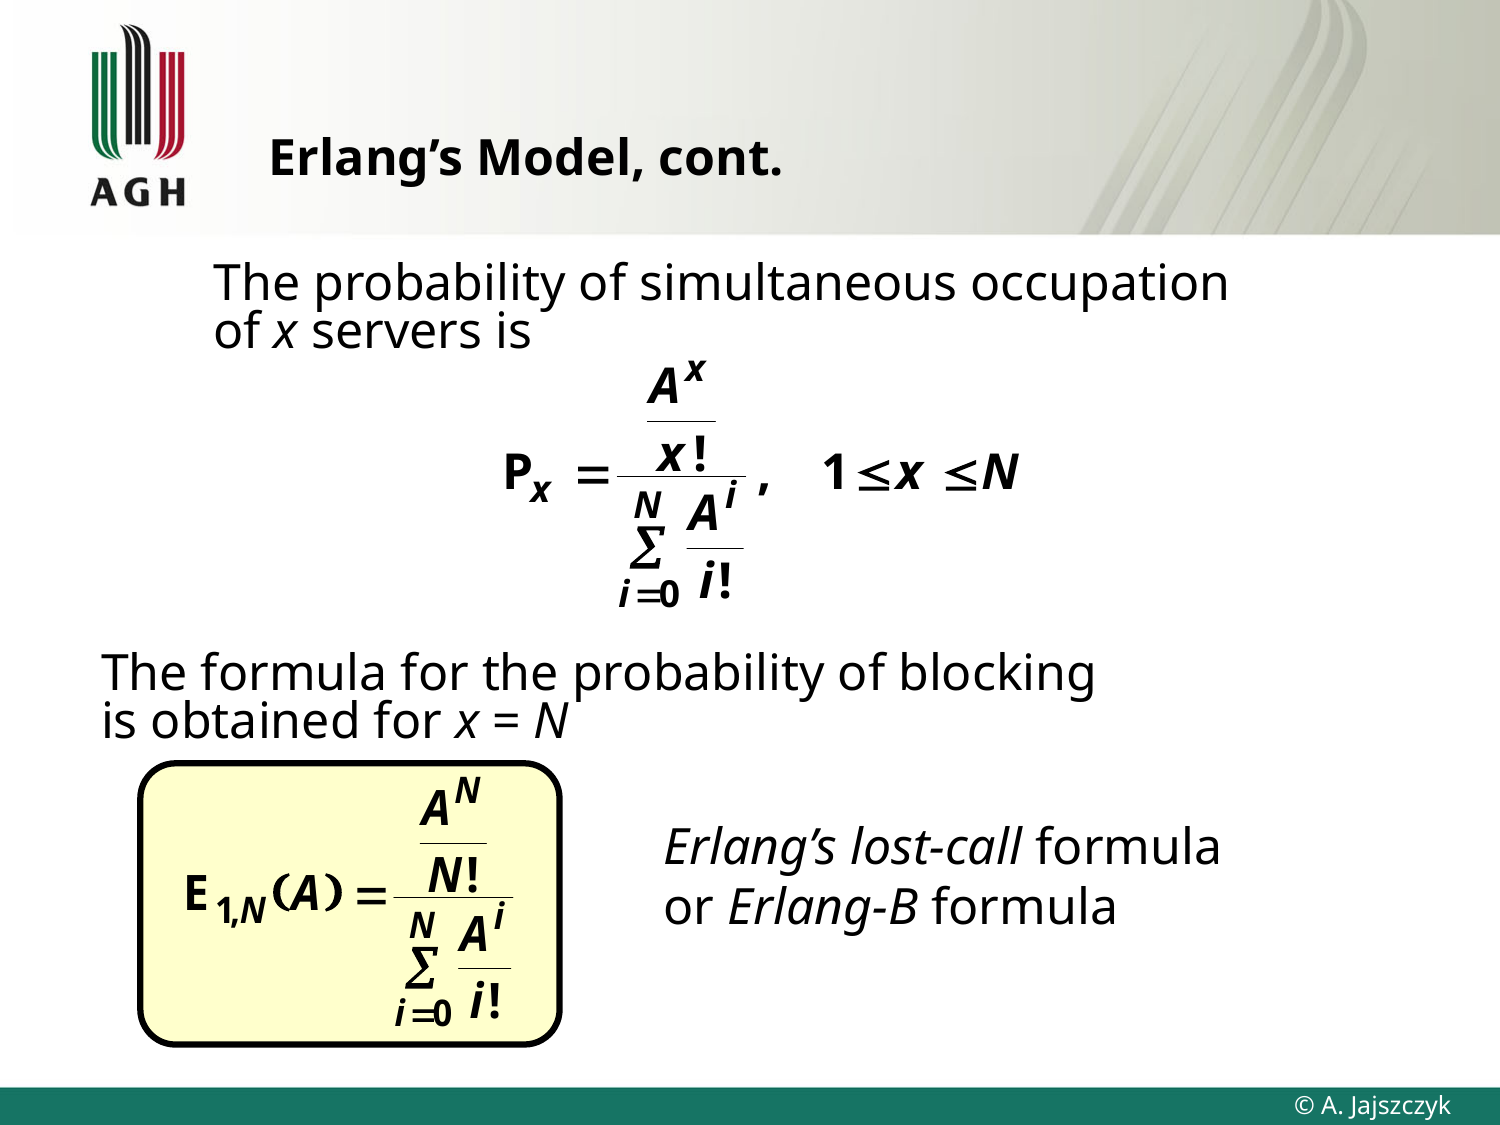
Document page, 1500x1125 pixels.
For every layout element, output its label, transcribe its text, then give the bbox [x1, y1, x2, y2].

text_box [140, 763, 560, 1045]
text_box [503, 352, 1021, 610]
text_box Erlang’s lost-call formula or Erlang-B formula [648, 807, 1450, 943]
picture [0, 0, 1500, 1125]
text_box The formula for the probability of blocking is obtained for x = N [86, 645, 1424, 756]
title Erlang’s Model, cont. [253, 78, 1425, 233]
text_box The probability of simultaneous occupation of x servers is [198, 254, 1350, 366]
